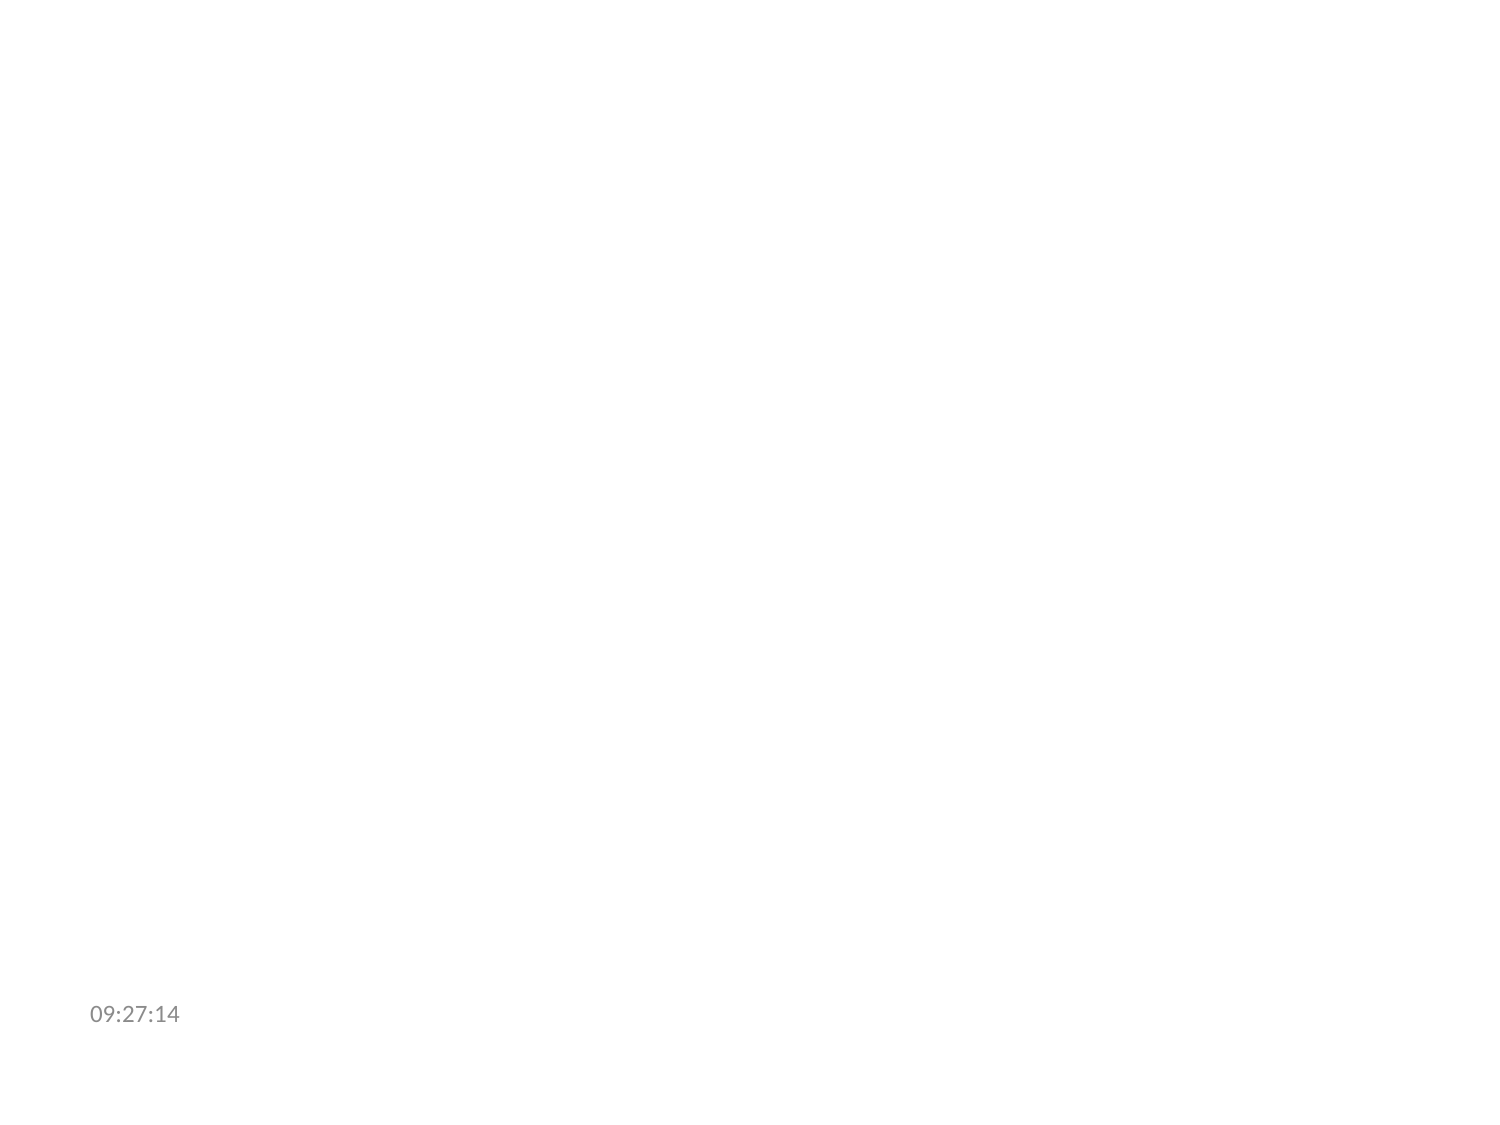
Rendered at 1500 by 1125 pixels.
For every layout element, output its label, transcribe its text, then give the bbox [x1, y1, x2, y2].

text_box 15:35:09 [75, 982, 425, 1043]
